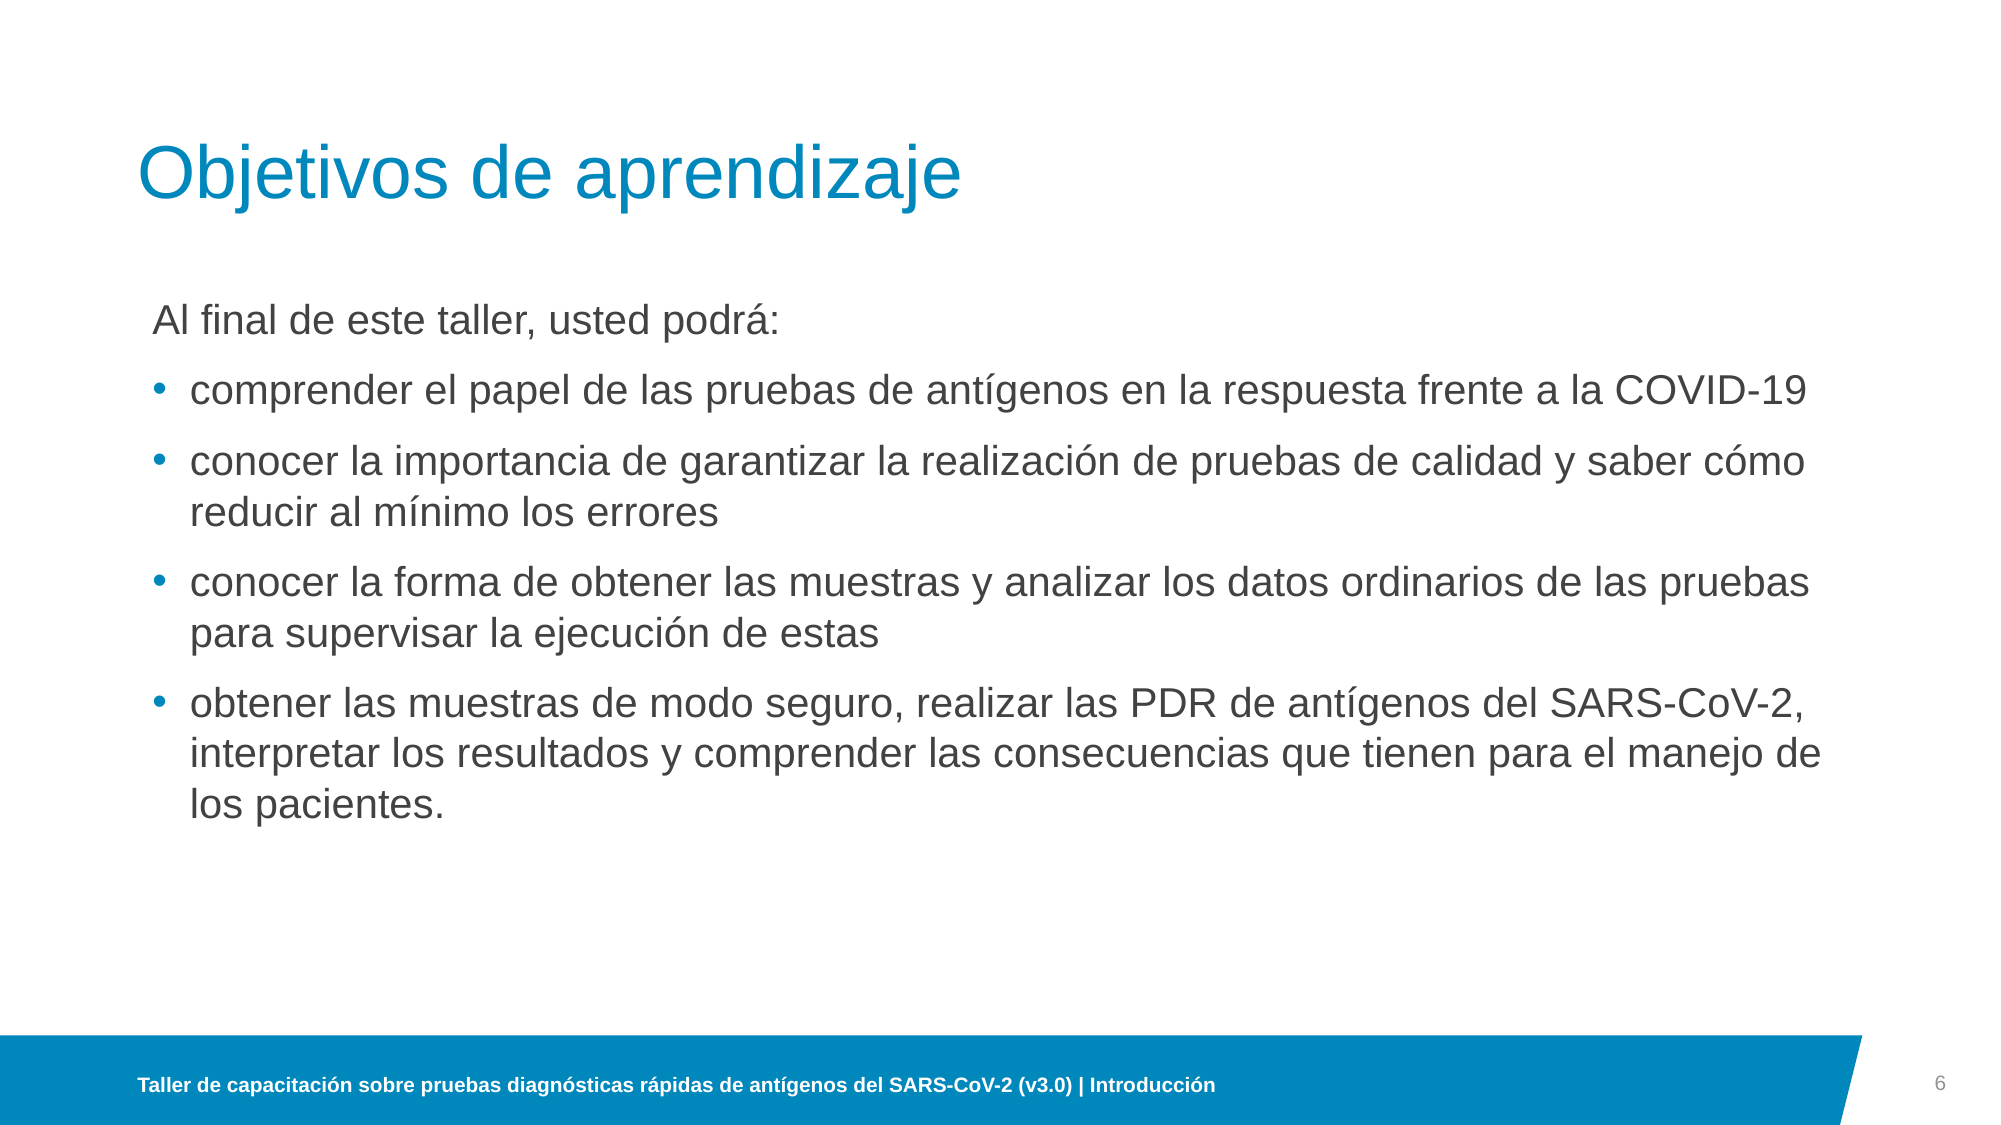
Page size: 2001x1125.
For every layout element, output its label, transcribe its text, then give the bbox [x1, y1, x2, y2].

list Al final de este taller, usted podrá: comprender el papel de las pruebas de antígenos en la respuesta frente a la COVID-19 conocer la importancia de garantizar la realización de pruebas de calidad y saber cómo reducir al mínimo los errores conocer la forma de obtener las muestras y analizar los datos ordinarios de las pruebas para supervisar la ejecución de estas obtener las muestras de modo seguro, realizar las PDR de antígenos del SARS-CoV-2, interpretar los resultados y comprender las consecuencias que tienen para el manejo de los pacientes. [137, 284, 1863, 1014]
title Objetivos de aprendizaje [137, 59, 1863, 215]
footer Taller de capacitación sobre pruebas diagnósticas rápidas de antígenos del SARS-CoV-2 (v3.0) | Introducción [137, 1042, 1338, 1125]
slide_number 6 [1862, 1035, 1947, 1125]
